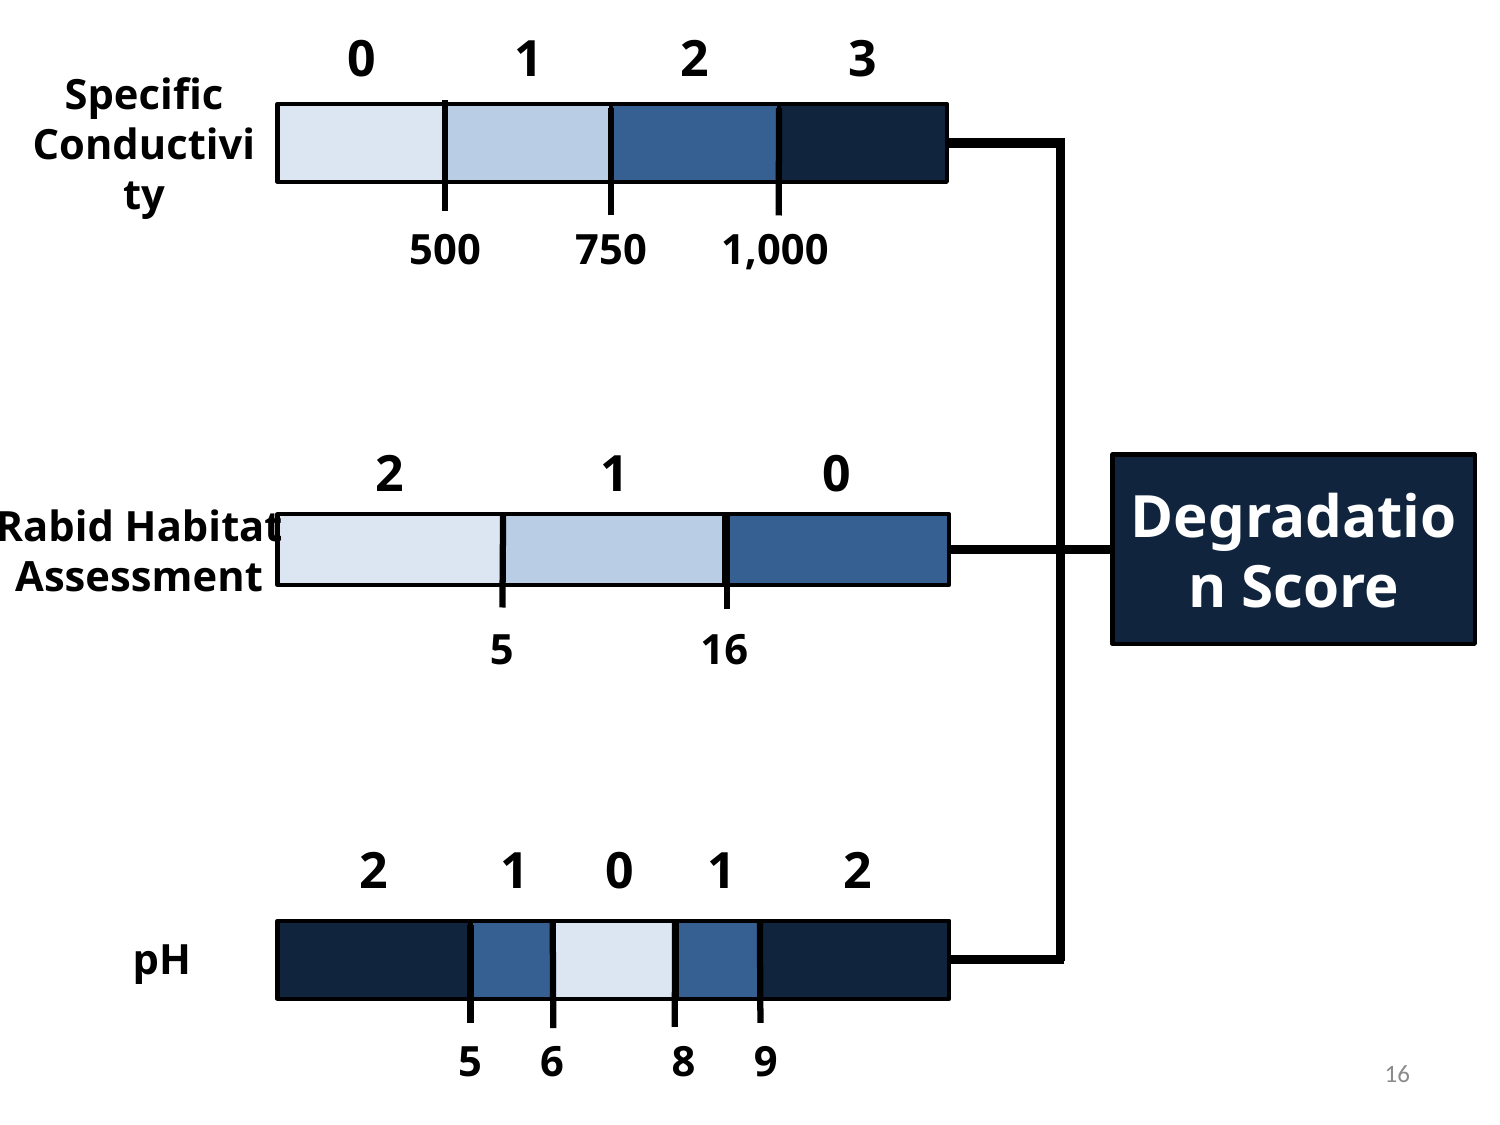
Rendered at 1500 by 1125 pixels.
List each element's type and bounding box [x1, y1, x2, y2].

text_box [0, 0, 1476, 1125]
